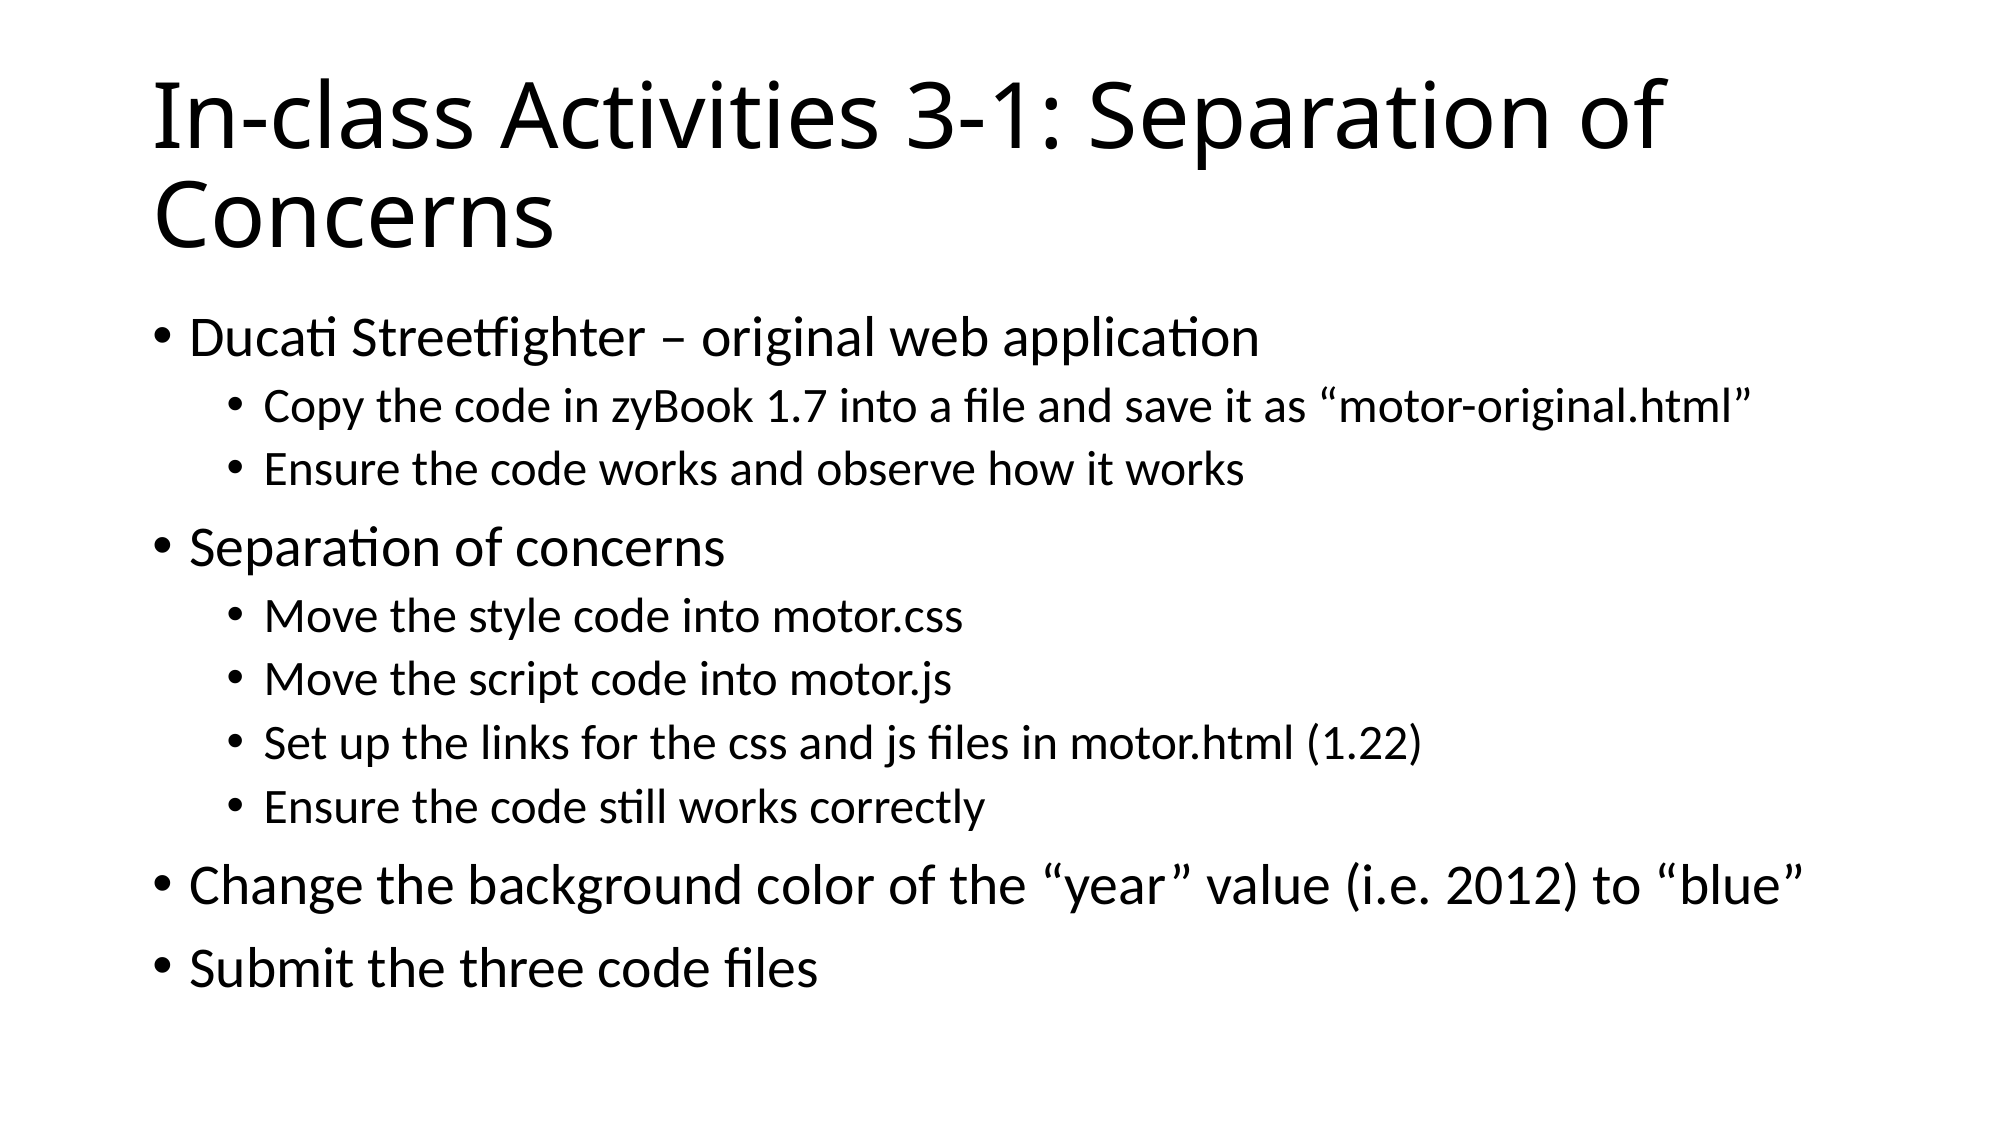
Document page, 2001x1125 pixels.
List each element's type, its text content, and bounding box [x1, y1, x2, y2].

title In-class Activities 3-1: Separation of Concerns [137, 59, 1863, 278]
list Ducati Streetfighter – original web application Copy the code in zyBook 1.7 into a file and save it as “motor-original.html” Ensure the code works and observe how it works Separation of concerns Move the style code into motor.css Move the script code into motor.js Set up the links for the css and js files in motor.html (1.22) Ensure the code still works correctly Change the background color of the “year” value (i.e. 2012) to “blue” Submit the three code files [137, 299, 1863, 1014]
